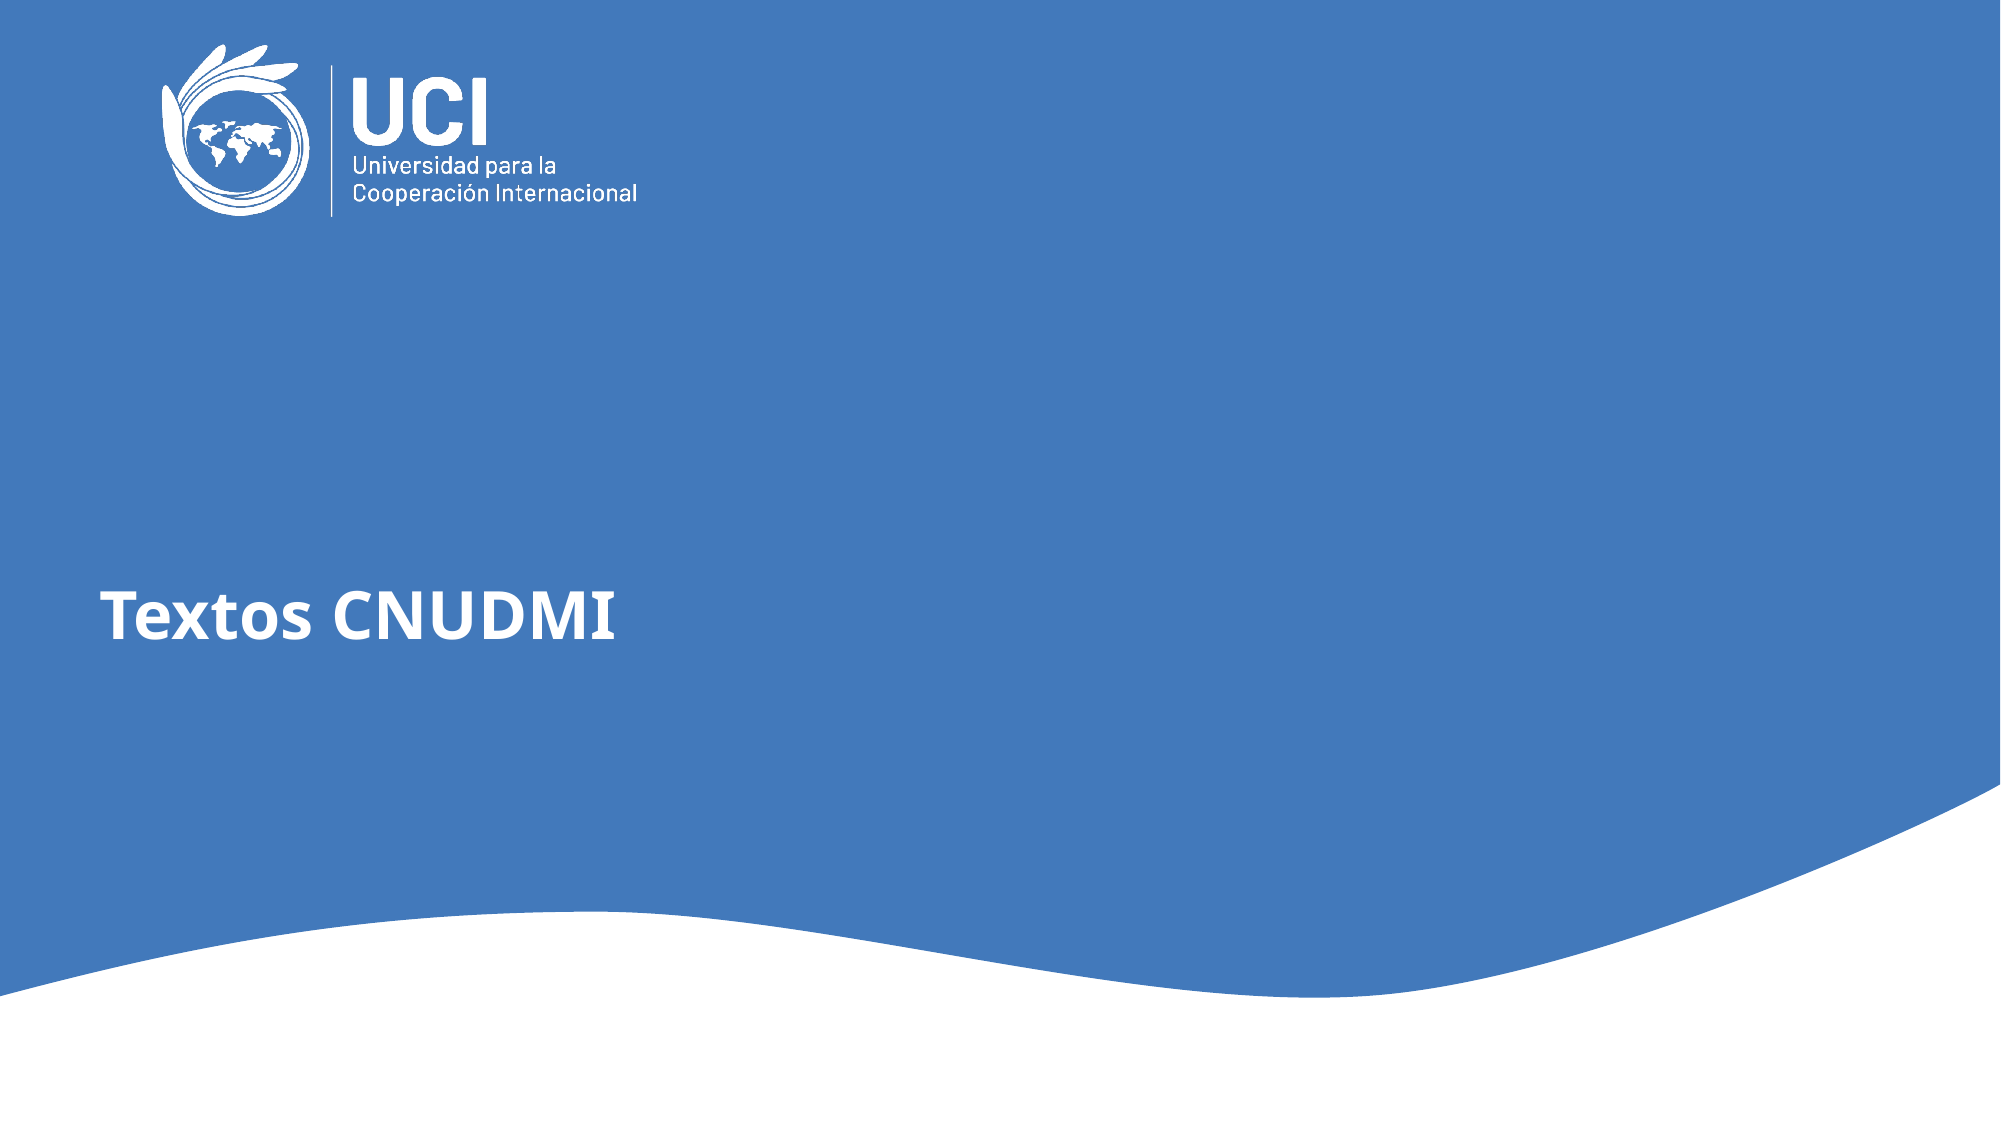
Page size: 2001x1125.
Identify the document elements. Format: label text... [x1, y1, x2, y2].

text_box Textos CNUDMI [84, 269, 1916, 662]
picture [134, 9, 662, 251]
